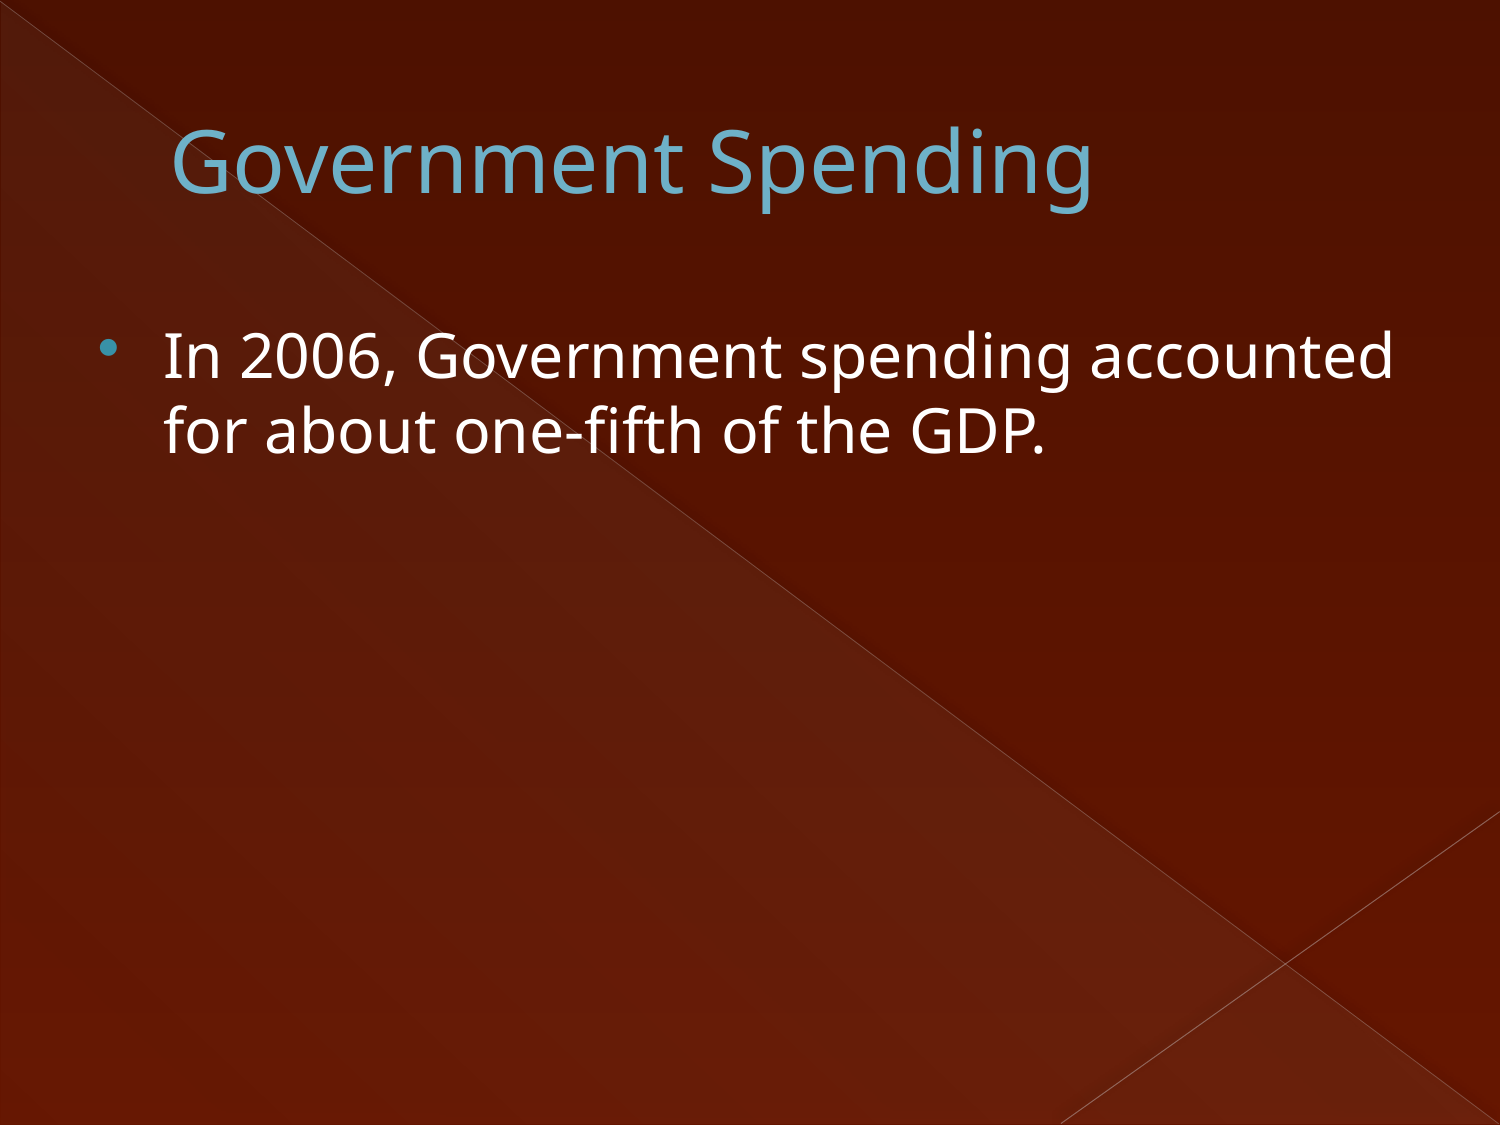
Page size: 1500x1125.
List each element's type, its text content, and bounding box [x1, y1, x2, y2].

list In 2006, Government spending accounted for about one-fifth of the GDP. [75, 308, 1425, 1059]
title Government Spending [75, 43, 1425, 274]
